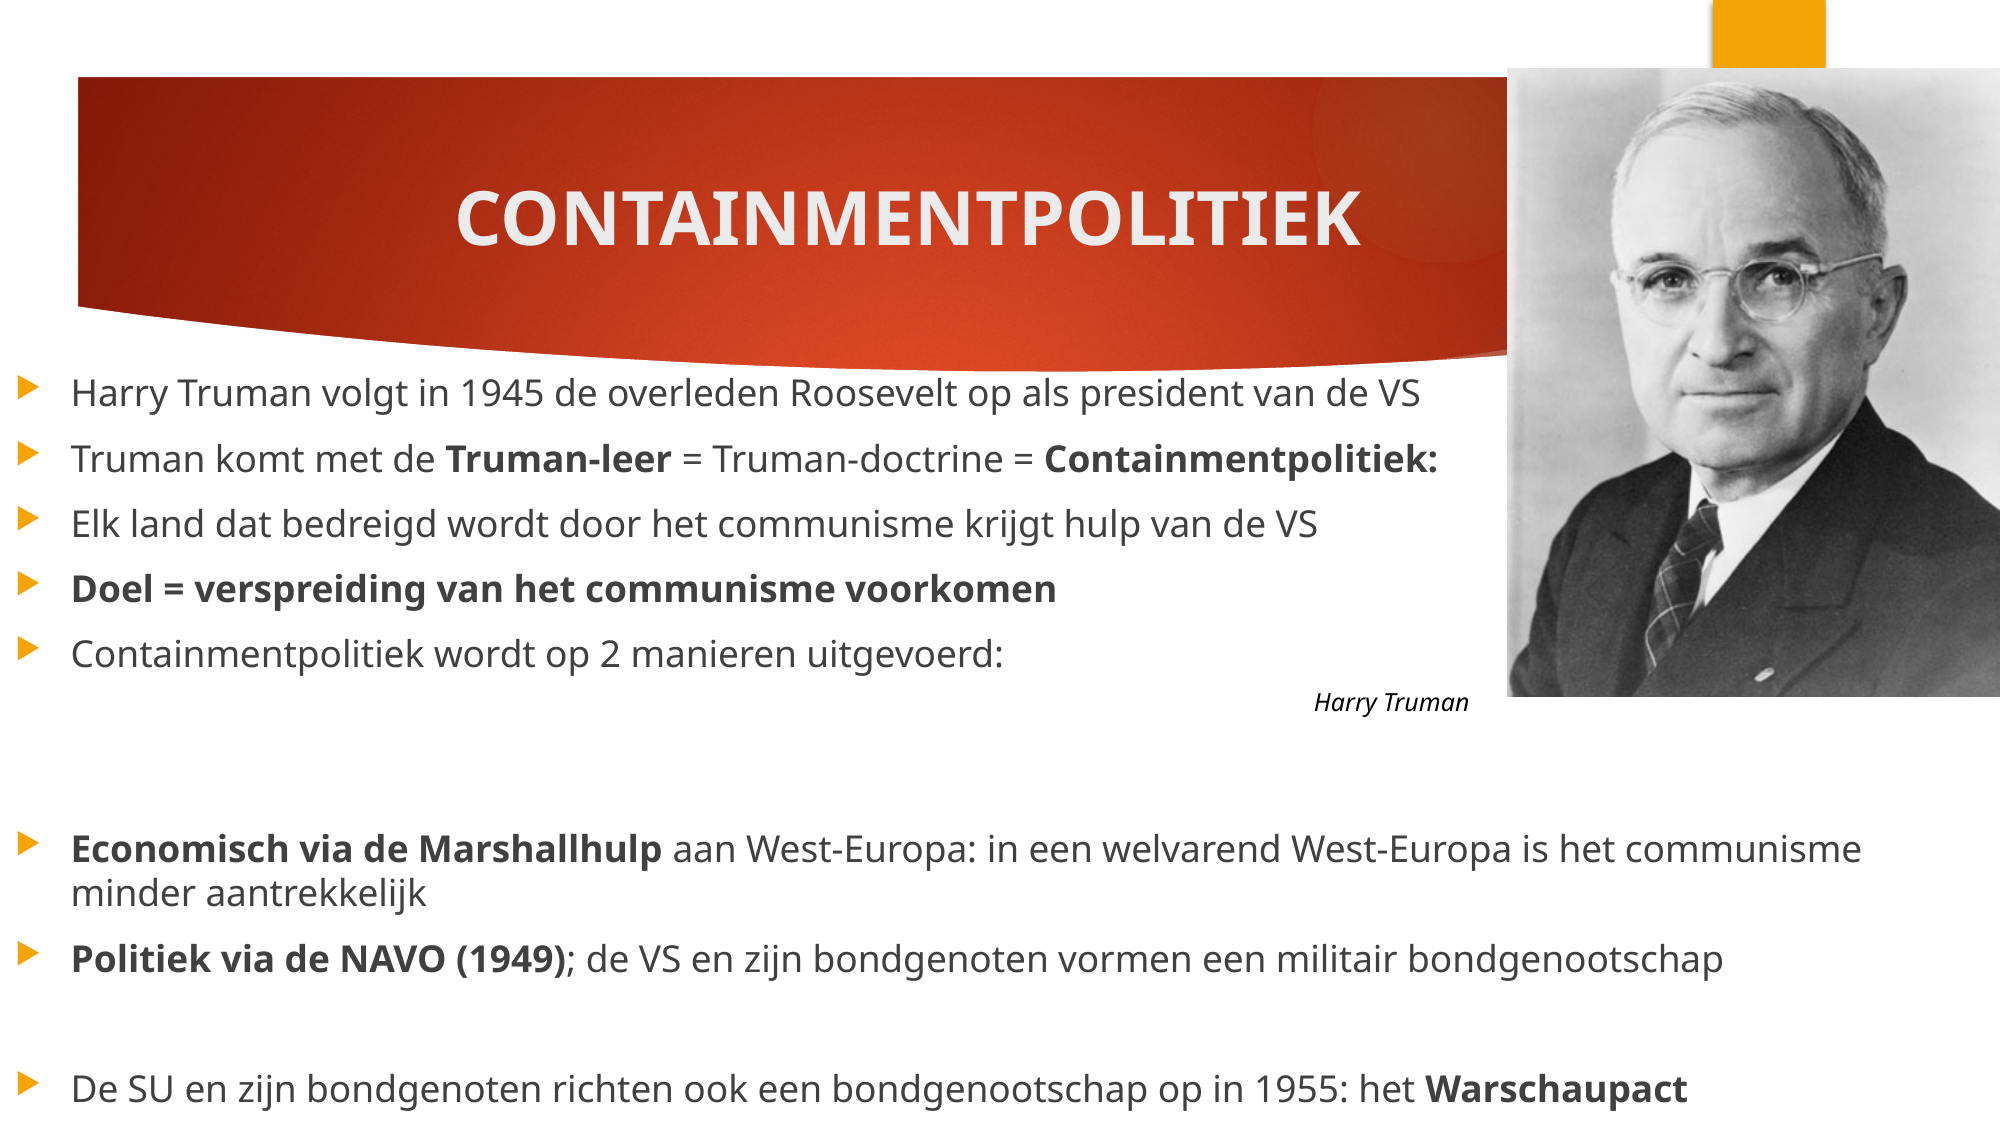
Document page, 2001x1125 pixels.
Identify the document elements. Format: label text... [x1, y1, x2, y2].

title CONTAINMENTPOLITIEK [189, 155, 1501, 275]
picture [1506, 67, 2000, 697]
list Harry Truman volgt in 1945 de overleden Roosevelt op als president van de VS Truman komt met de Truman-leer = Truman-doctrine = Containmentpolitiek: Elk land dat bedreigd wordt door het communisme krijgt hulp van de VS Doel = verspreiding van het communisme voorkomen Containmentpolitiek wordt op 2 manieren uitgevoerd: Economisch via de Marshallhulp aan West-Europa: in een welvarend West-Europa is het communisme minder aantrekkelijk Politiek via de NAVO (1949); de VS en zijn bondgenoten vormen een militair bondgenootschap De SU en zijn bondgenoten richten ook een bondgenootschap op in 1955: het Warschaupact [0, 362, 2000, 1125]
text_box Harry Truman [1299, 679, 1508, 725]
